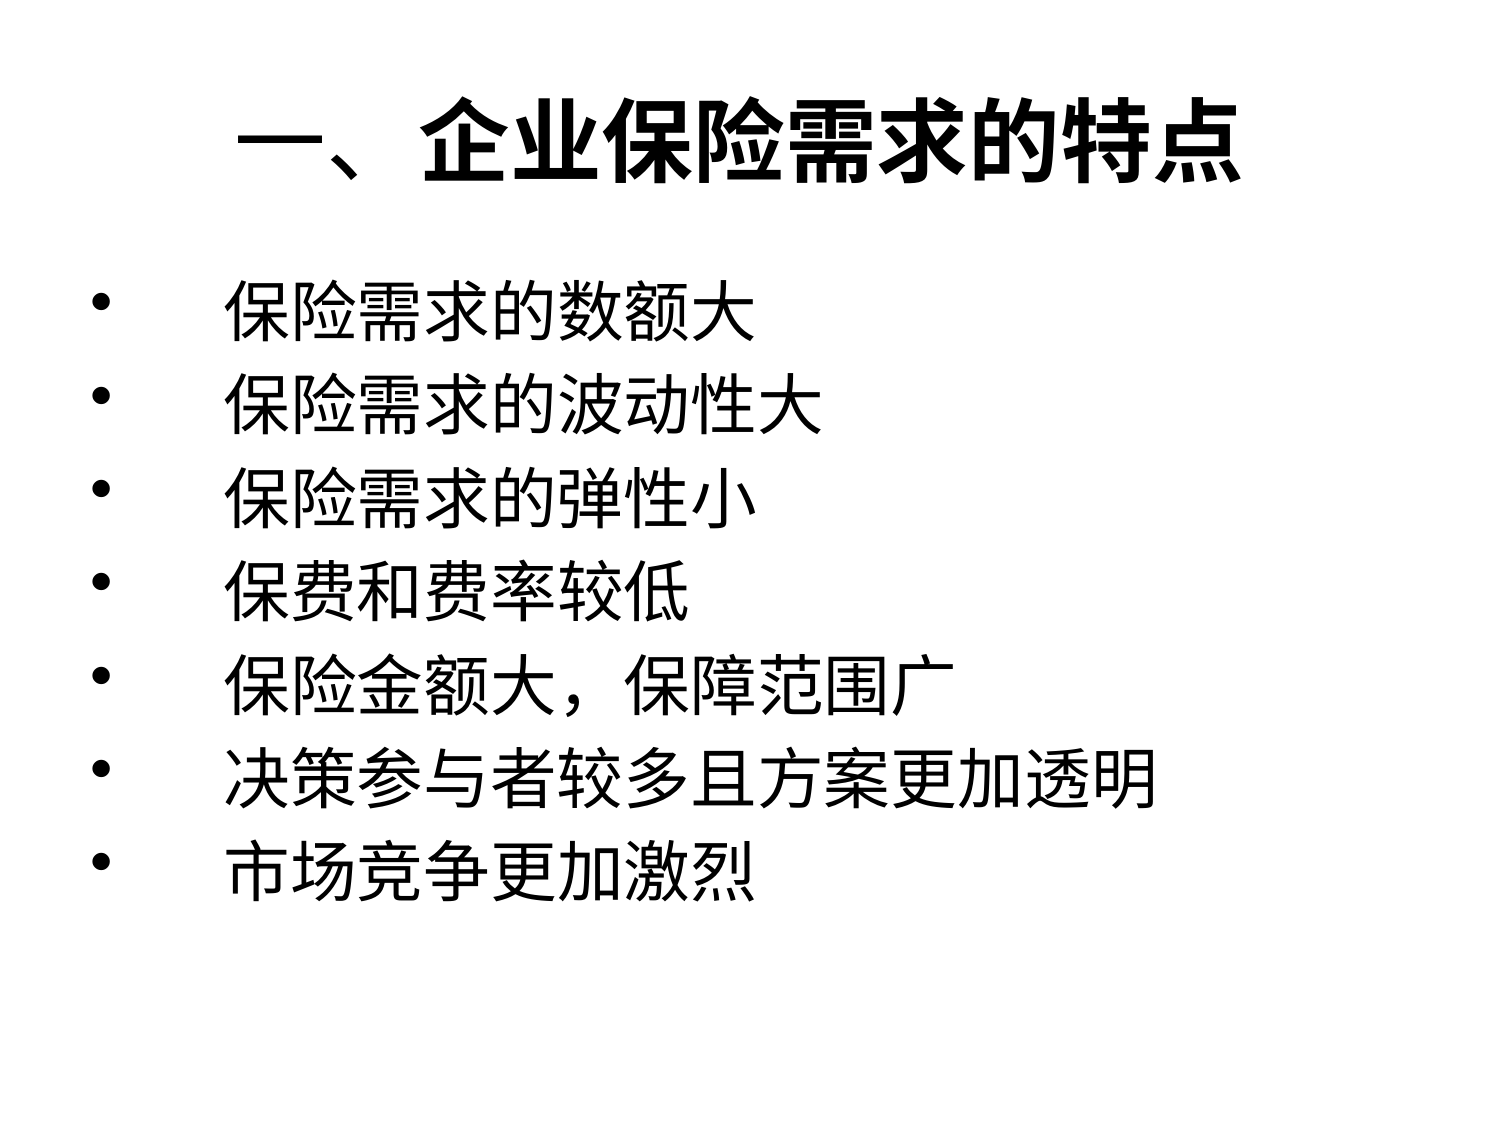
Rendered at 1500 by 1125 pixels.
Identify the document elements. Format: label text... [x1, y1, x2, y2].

title 一、企业保险需求的特点 [75, 45, 1425, 233]
list 保险需求的数额大 保险需求的波动性大 保险需求的弹性小 保费和费率较低 保险金额大，保障范围广 决策参与者较多且方案更加透明 市场竞争更加激烈 [75, 262, 1425, 1005]
